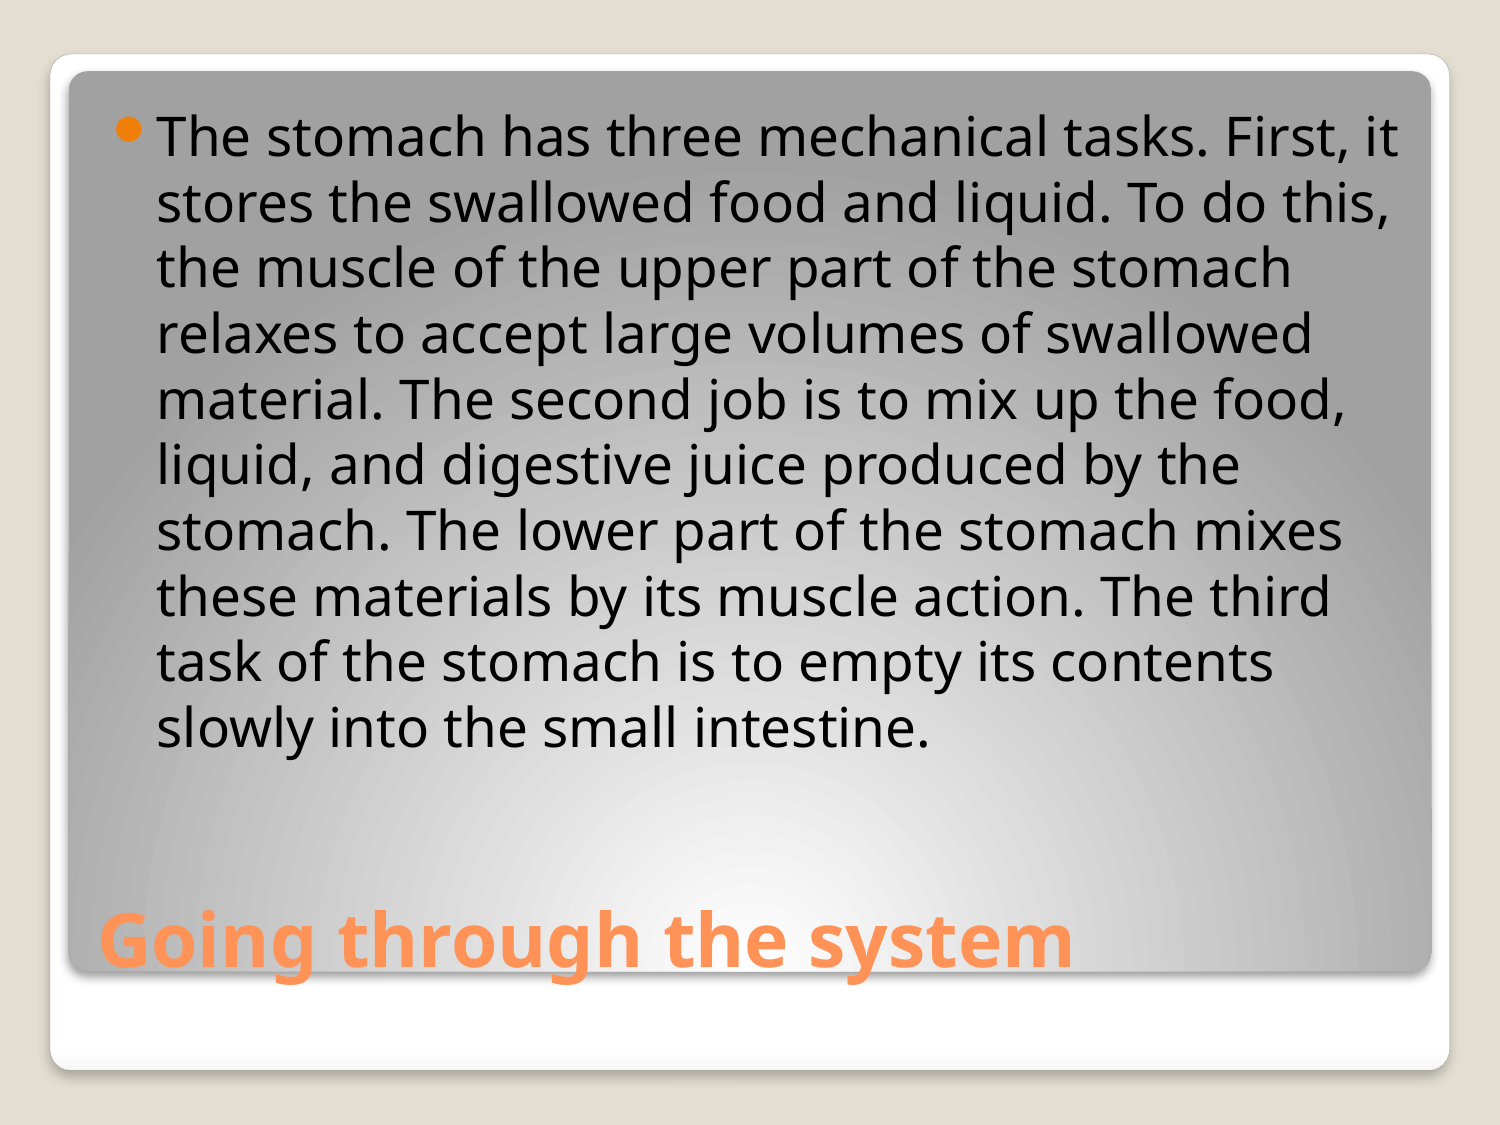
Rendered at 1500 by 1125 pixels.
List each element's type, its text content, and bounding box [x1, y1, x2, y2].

list The stomach has three mechanical tasks. First, it stores the swallowed food and liquid. To do this, the muscle of the upper part of the stomach relaxes to accept large volumes of swallowed material. The second job is to mix up the food, liquid, and digestive juice produced by the stomach. The lower part of the stomach mixes these materials by its muscle action. The third task of the stomach is to empty its contents slowly into the small intestine. [82, 86, 1425, 774]
title Going through the system [82, 817, 1425, 990]
